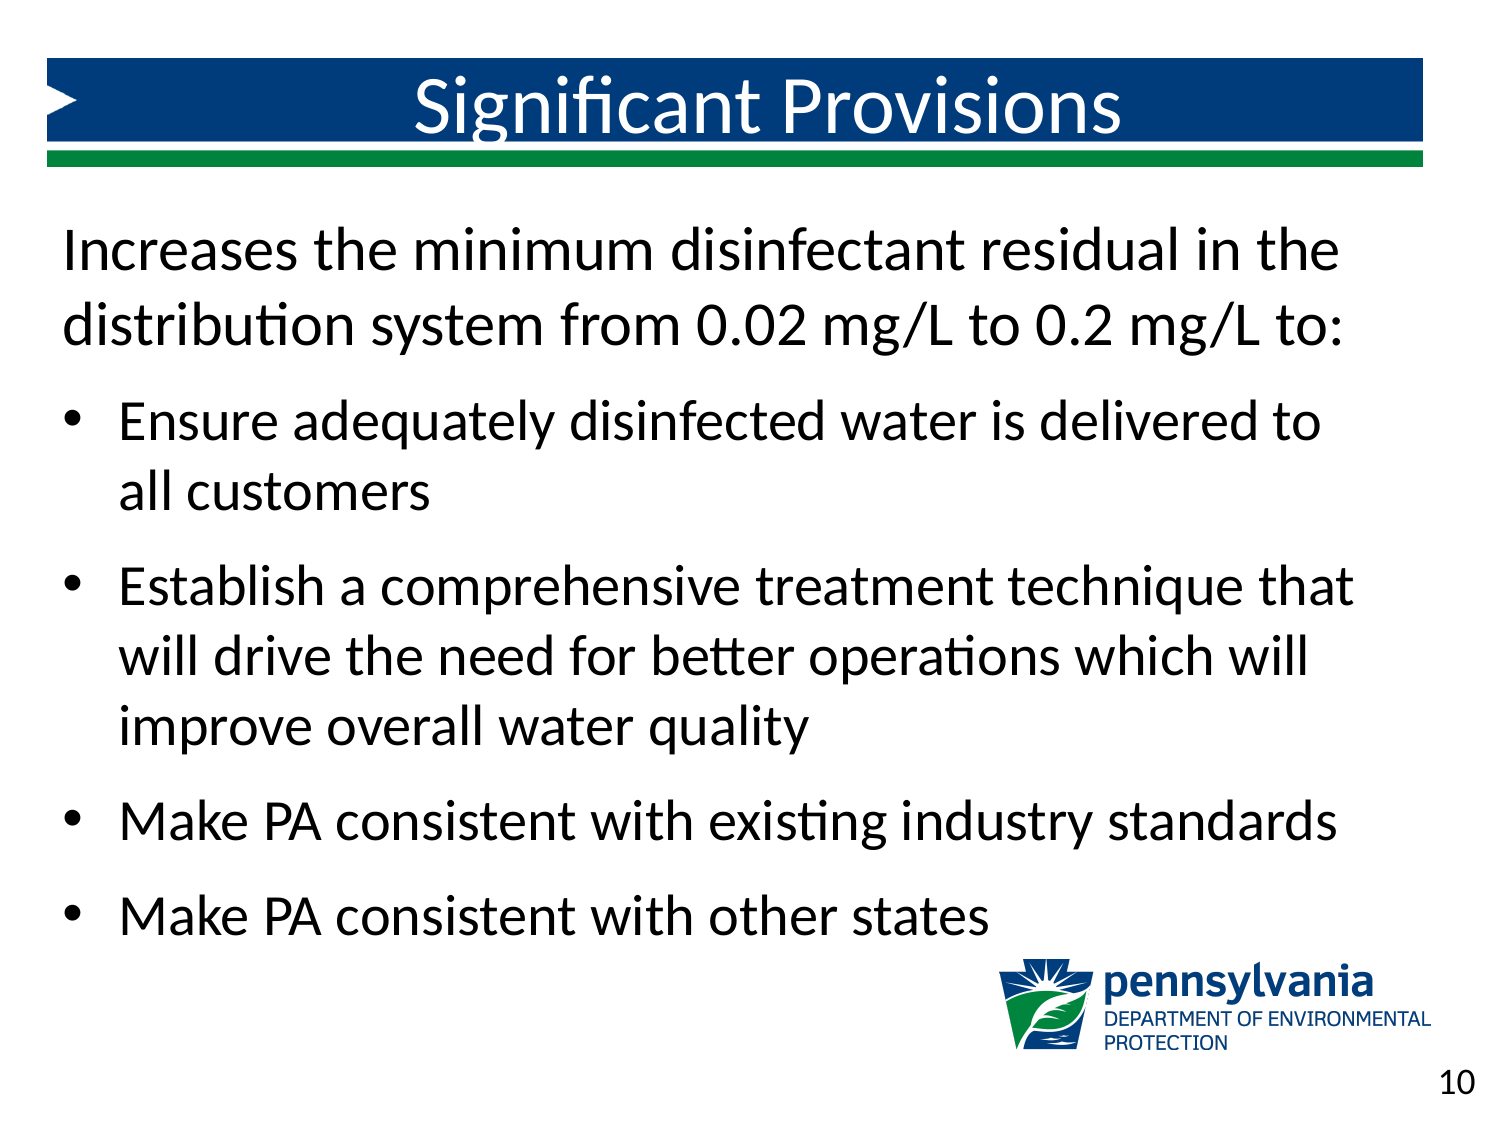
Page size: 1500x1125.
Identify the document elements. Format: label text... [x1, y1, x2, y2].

picture [999, 958, 1431, 1051]
text_box 10 [1422, 1049, 1491, 1110]
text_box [47, 58, 1423, 167]
list Increases the minimum disinfectant residual in the distribution system from 0.02 mg/L to 0.2 mg/L to: Ensure adequately disinfected water is delivered to all customers Establish a comprehensive treatment technique that will drive the need for better operations which will improve overall water quality Make PA consistent with existing industry standards Make PA consistent with other states [47, 200, 1398, 1005]
